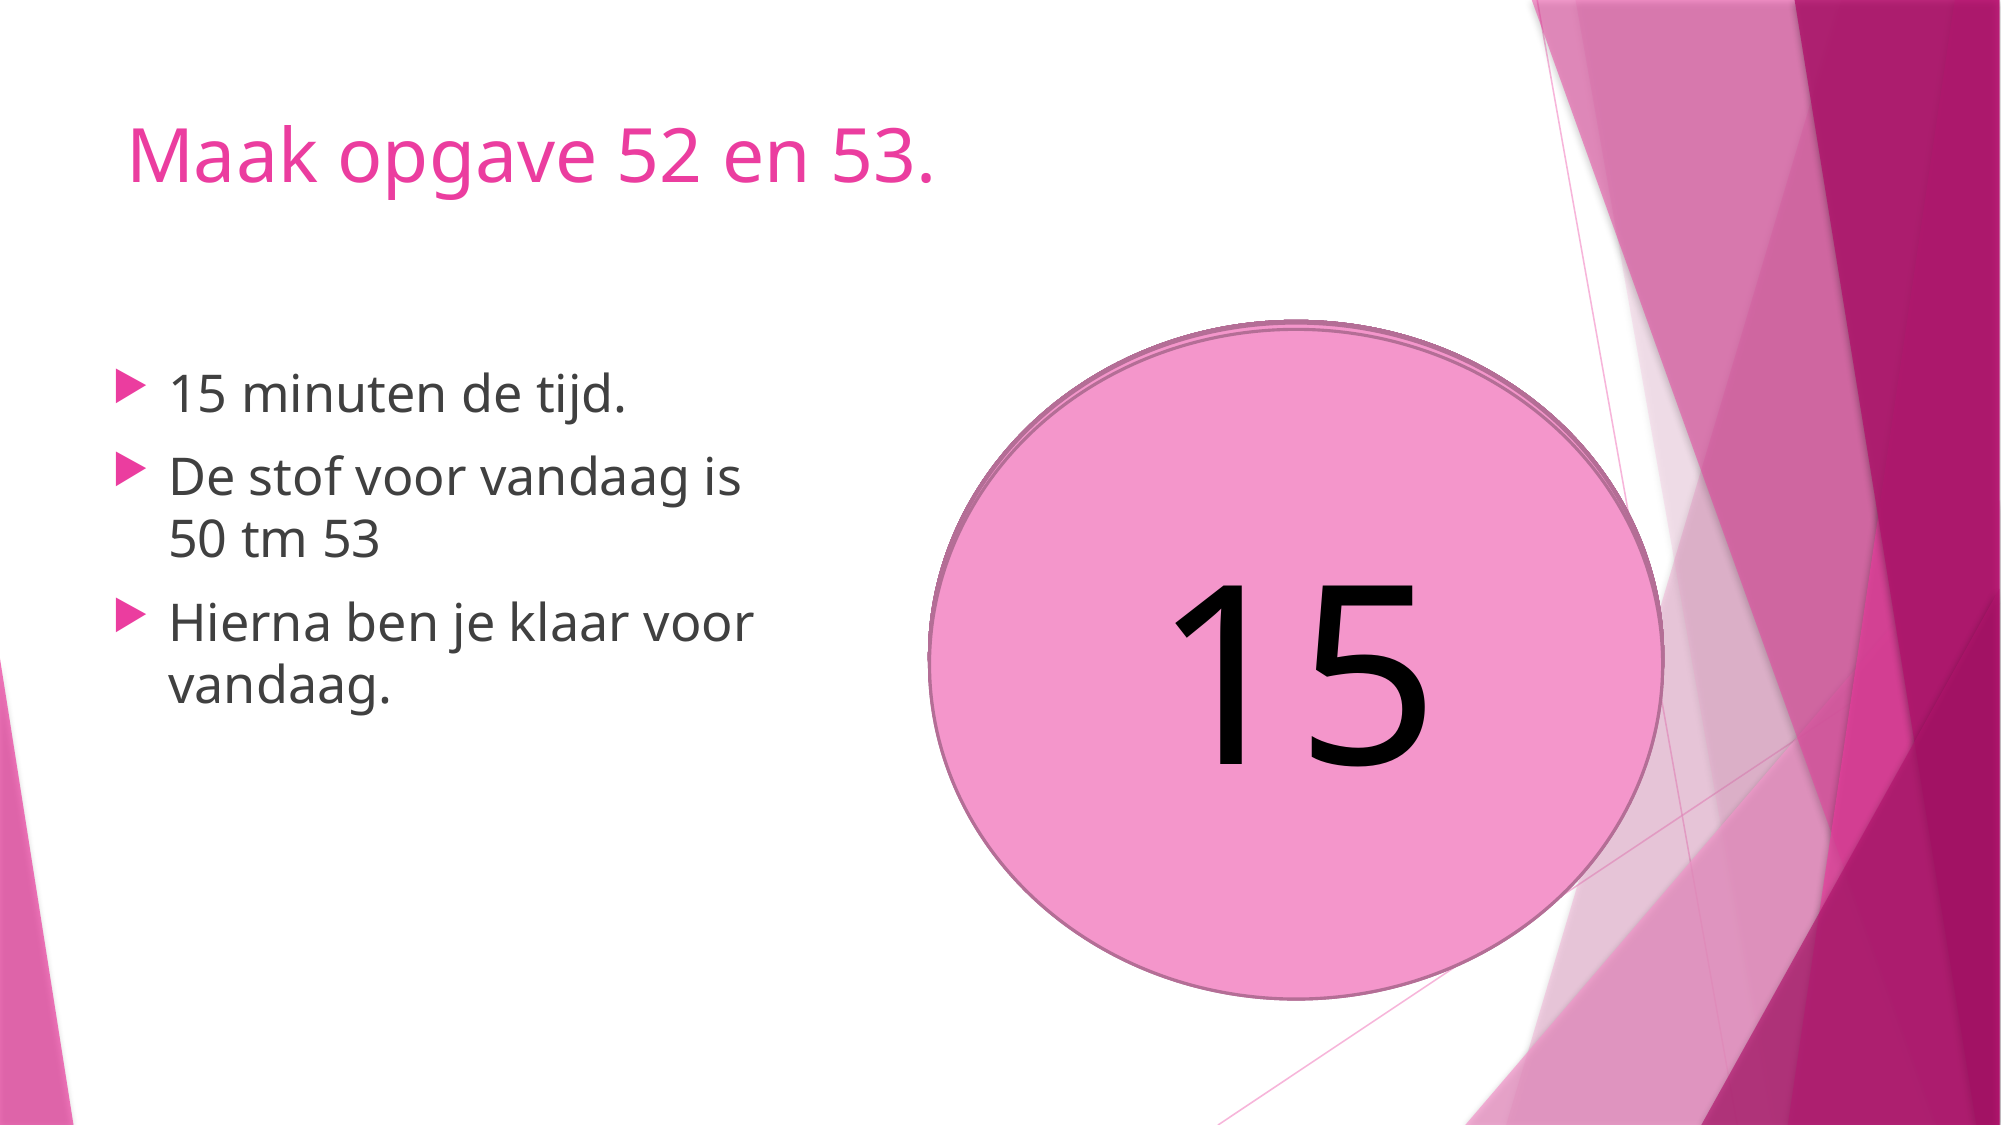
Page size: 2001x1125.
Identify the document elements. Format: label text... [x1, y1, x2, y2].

text_box 14 [930, 321, 1662, 621]
title Maak opgave 52 en 53. [111, 99, 1522, 317]
list 15 minuten de tijd. De stof voor vandaag is 50 tm 53 Hierna ben je klaar voor vandaag. [97, 352, 817, 960]
text_box 15 [927, 327, 1665, 1001]
